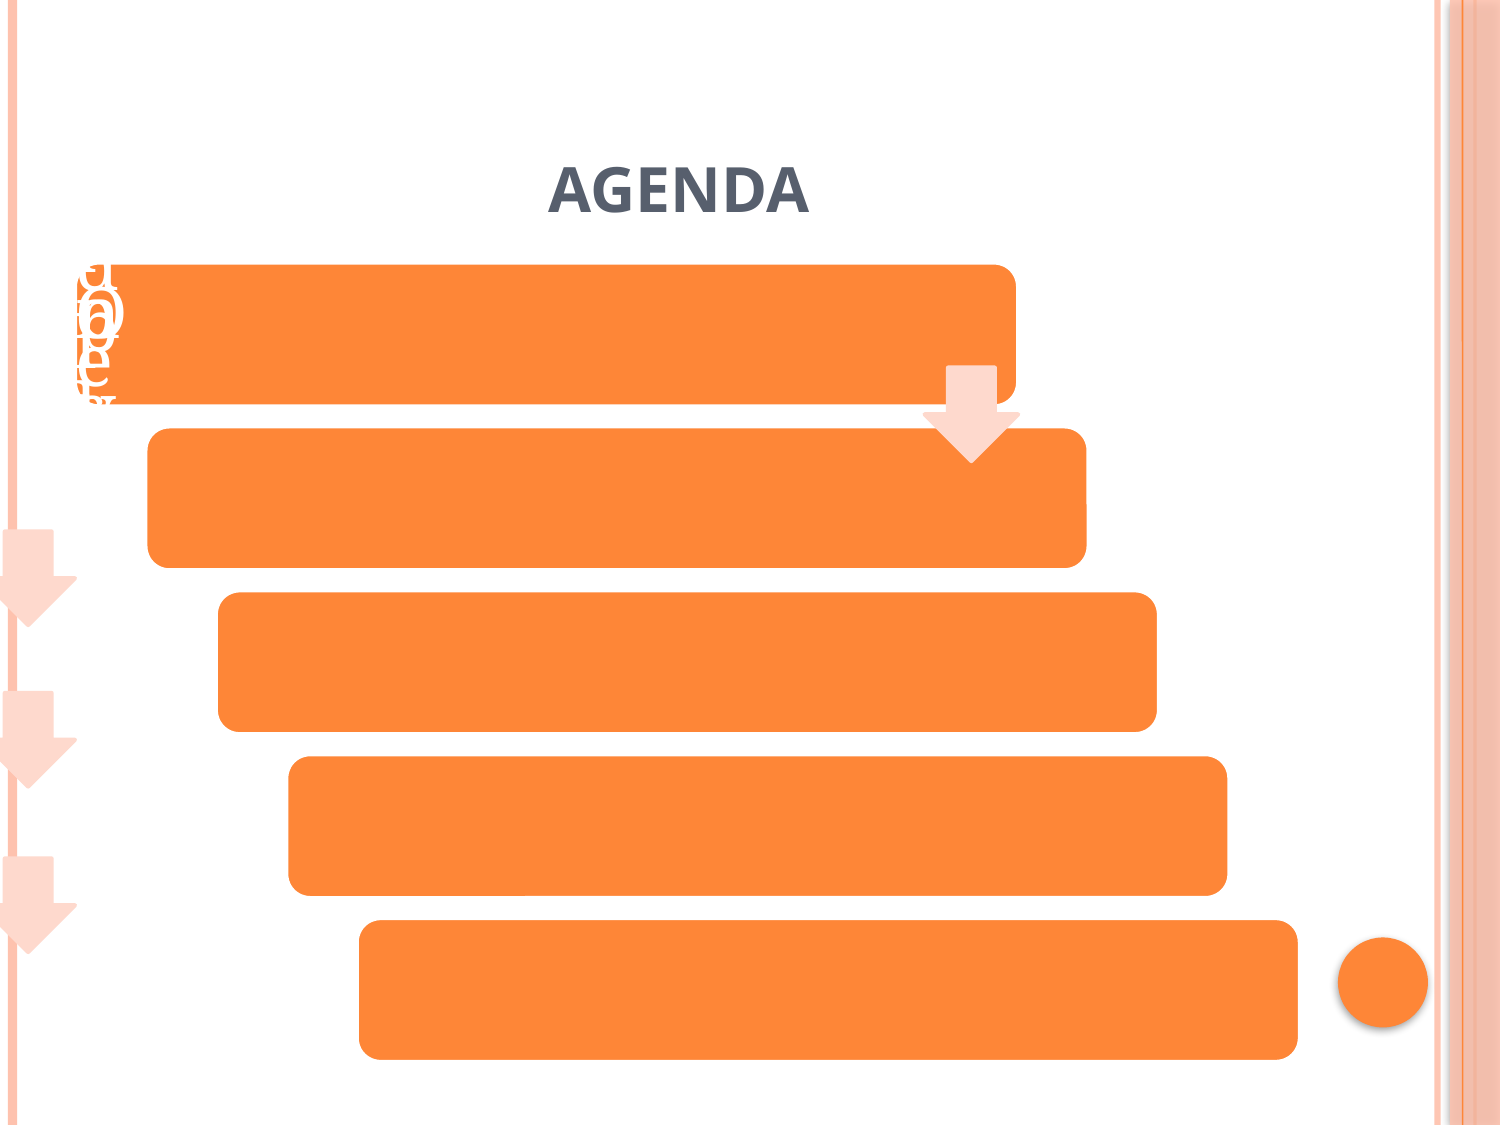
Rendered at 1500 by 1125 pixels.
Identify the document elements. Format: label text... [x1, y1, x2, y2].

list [74, 261, 1301, 1063]
title AGENDA [75, 45, 1300, 233]
